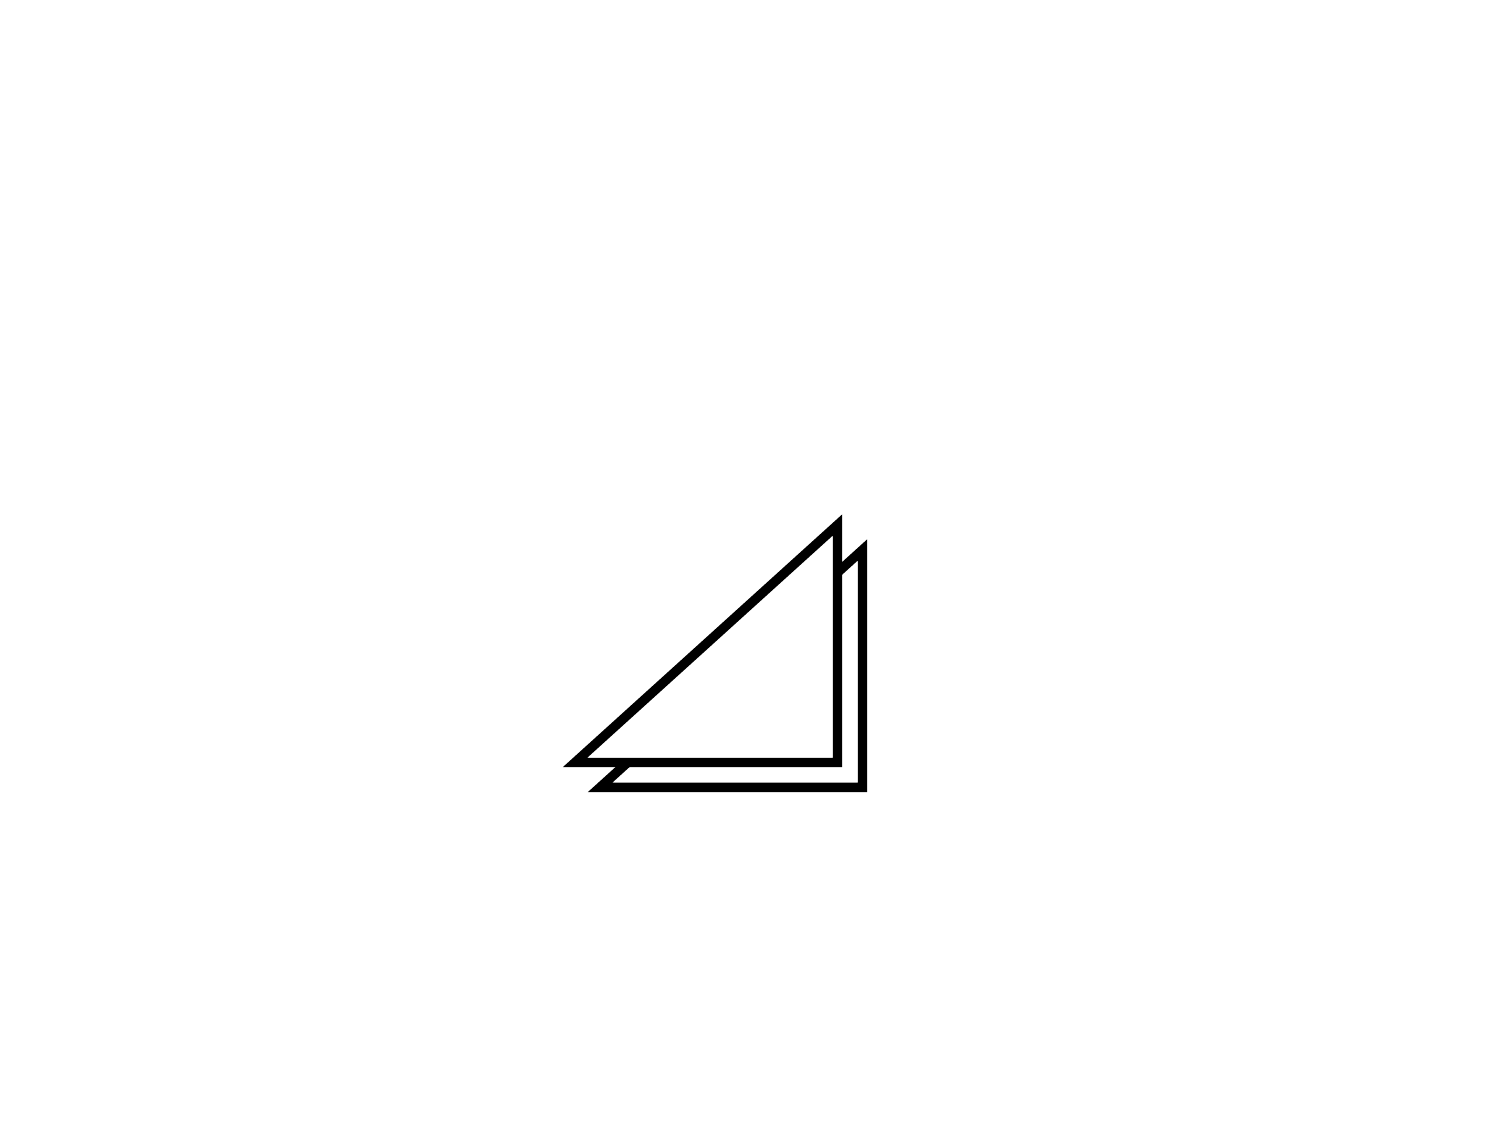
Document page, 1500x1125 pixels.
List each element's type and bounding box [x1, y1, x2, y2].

text_box [575, 524, 838, 763]
text_box [600, 549, 863, 788]
